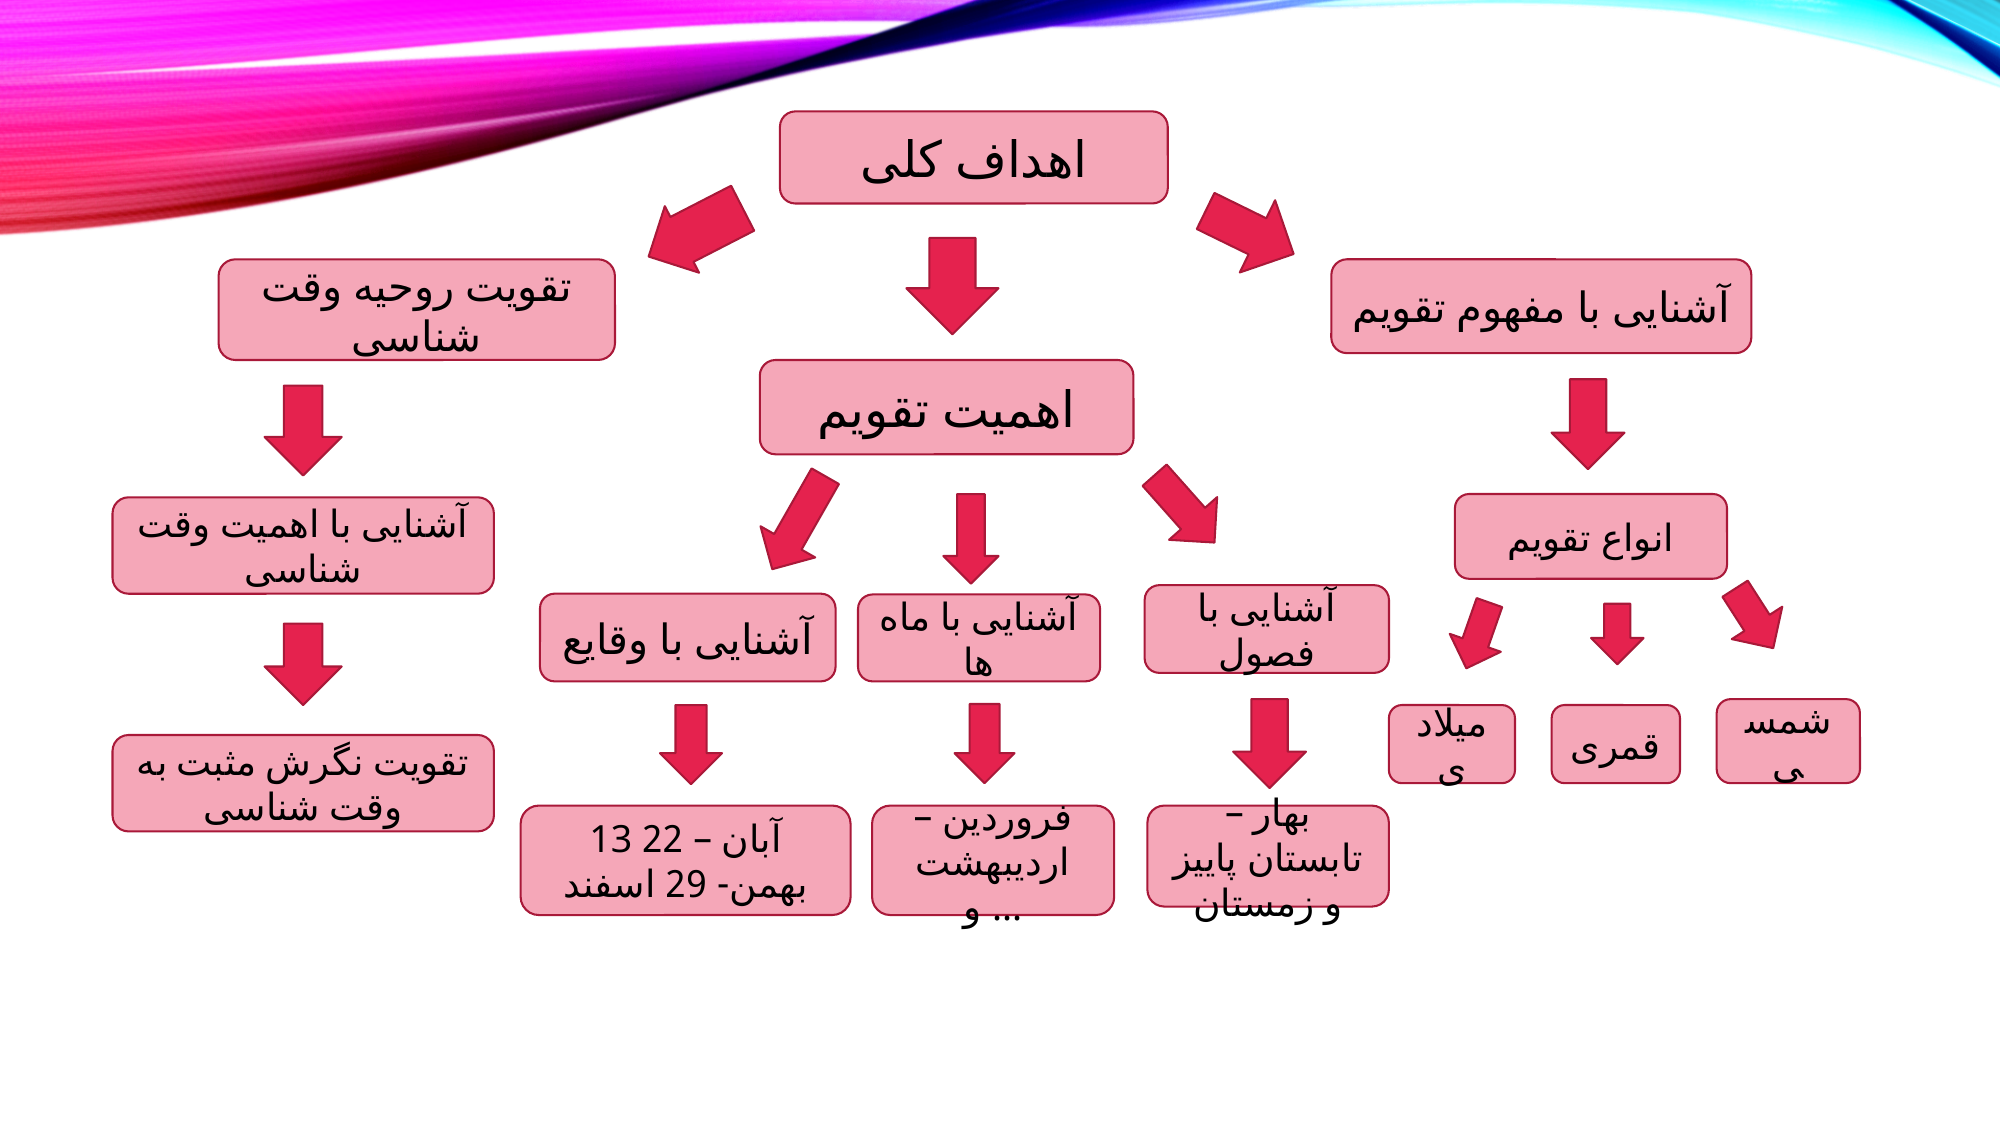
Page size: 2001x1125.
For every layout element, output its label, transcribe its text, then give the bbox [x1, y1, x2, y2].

text_box بهار – تابستان پاییز و زمستان [1146, 804, 1390, 908]
picture [1910, 0, 2000, 45]
text_box [1550, 378, 1626, 470]
text_box [953, 702, 1016, 784]
text_box [759, 467, 840, 571]
text_box فروردین –اردیبهشت و ... [871, 804, 1116, 917]
text_box اهداف کلی [778, 110, 1169, 205]
text_box [905, 236, 1000, 336]
text_box آشنایی با فصول [1143, 584, 1391, 674]
text_box [942, 493, 1000, 585]
text_box [647, 184, 756, 274]
picture [1890, 0, 2000, 75]
text_box آشنایی با وقایع [538, 592, 837, 683]
text_box آشنایی با ماه ها [856, 593, 1102, 683]
text_box اهمیت تقویم [758, 358, 1135, 456]
text_box تقویت نگرش مثبت به وقت شناسی [111, 733, 495, 833]
text_box [1721, 579, 1784, 650]
text_box 13 آبان – 22 بهمن- 29 اسفند [519, 804, 852, 917]
text_box تقویت روحیه وقت شناسی [217, 258, 617, 362]
text_box میلادی [1387, 703, 1517, 785]
text_box آشنایی با مفهوم تقویم [1330, 258, 1753, 355]
text_box قمری [1550, 703, 1682, 785]
text_box [658, 704, 724, 785]
text_box [263, 622, 343, 706]
text_box [1590, 602, 1645, 666]
text_box انواع تقویم [1453, 492, 1729, 580]
text_box آشنایی با اهمیت وقت شناسی [111, 496, 495, 595]
text_box [1141, 463, 1219, 544]
text_box [1448, 597, 1504, 670]
text_box [1195, 192, 1295, 274]
text_box شمسی [1715, 698, 1862, 785]
picture [0, 0, 2000, 237]
text_box [1232, 698, 1307, 789]
text_box [263, 384, 343, 477]
